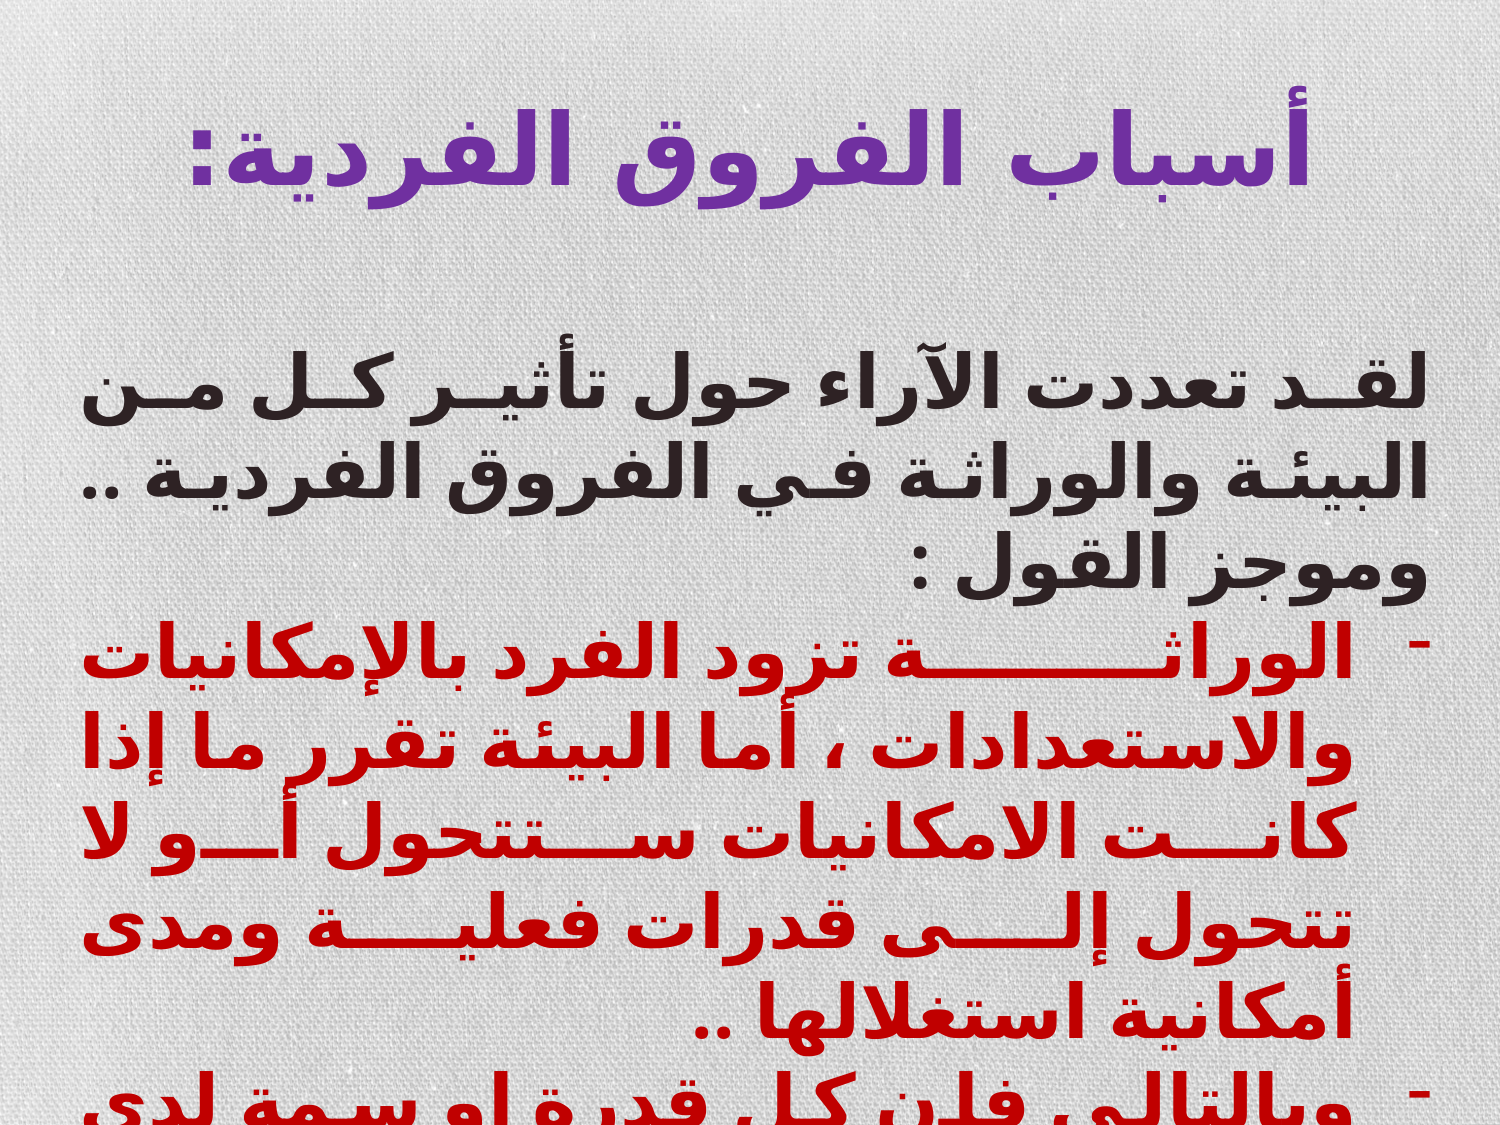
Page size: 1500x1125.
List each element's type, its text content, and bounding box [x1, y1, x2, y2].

text_box لقد تعددت الآراء حول تأثير كل من البيئة والوراثة في الفروق الفردية .. وموجز القول : الوراثة تزود الفرد بالإمكانيات والاستعدادات ، أما البيئة تقرر ما إذا كانت الامكانيات ستتحول أو لا تتحول إلى قدرات فعلية ومدى أمكانية استغلالها .. وبالتالي فإن كل قدرة او سمة لدى الفرد تكون فطرية ومكتسبة في آن واحد.. [64, 326, 1447, 1125]
title أسباب الفروق الفردية: [45, 37, 1455, 213]
